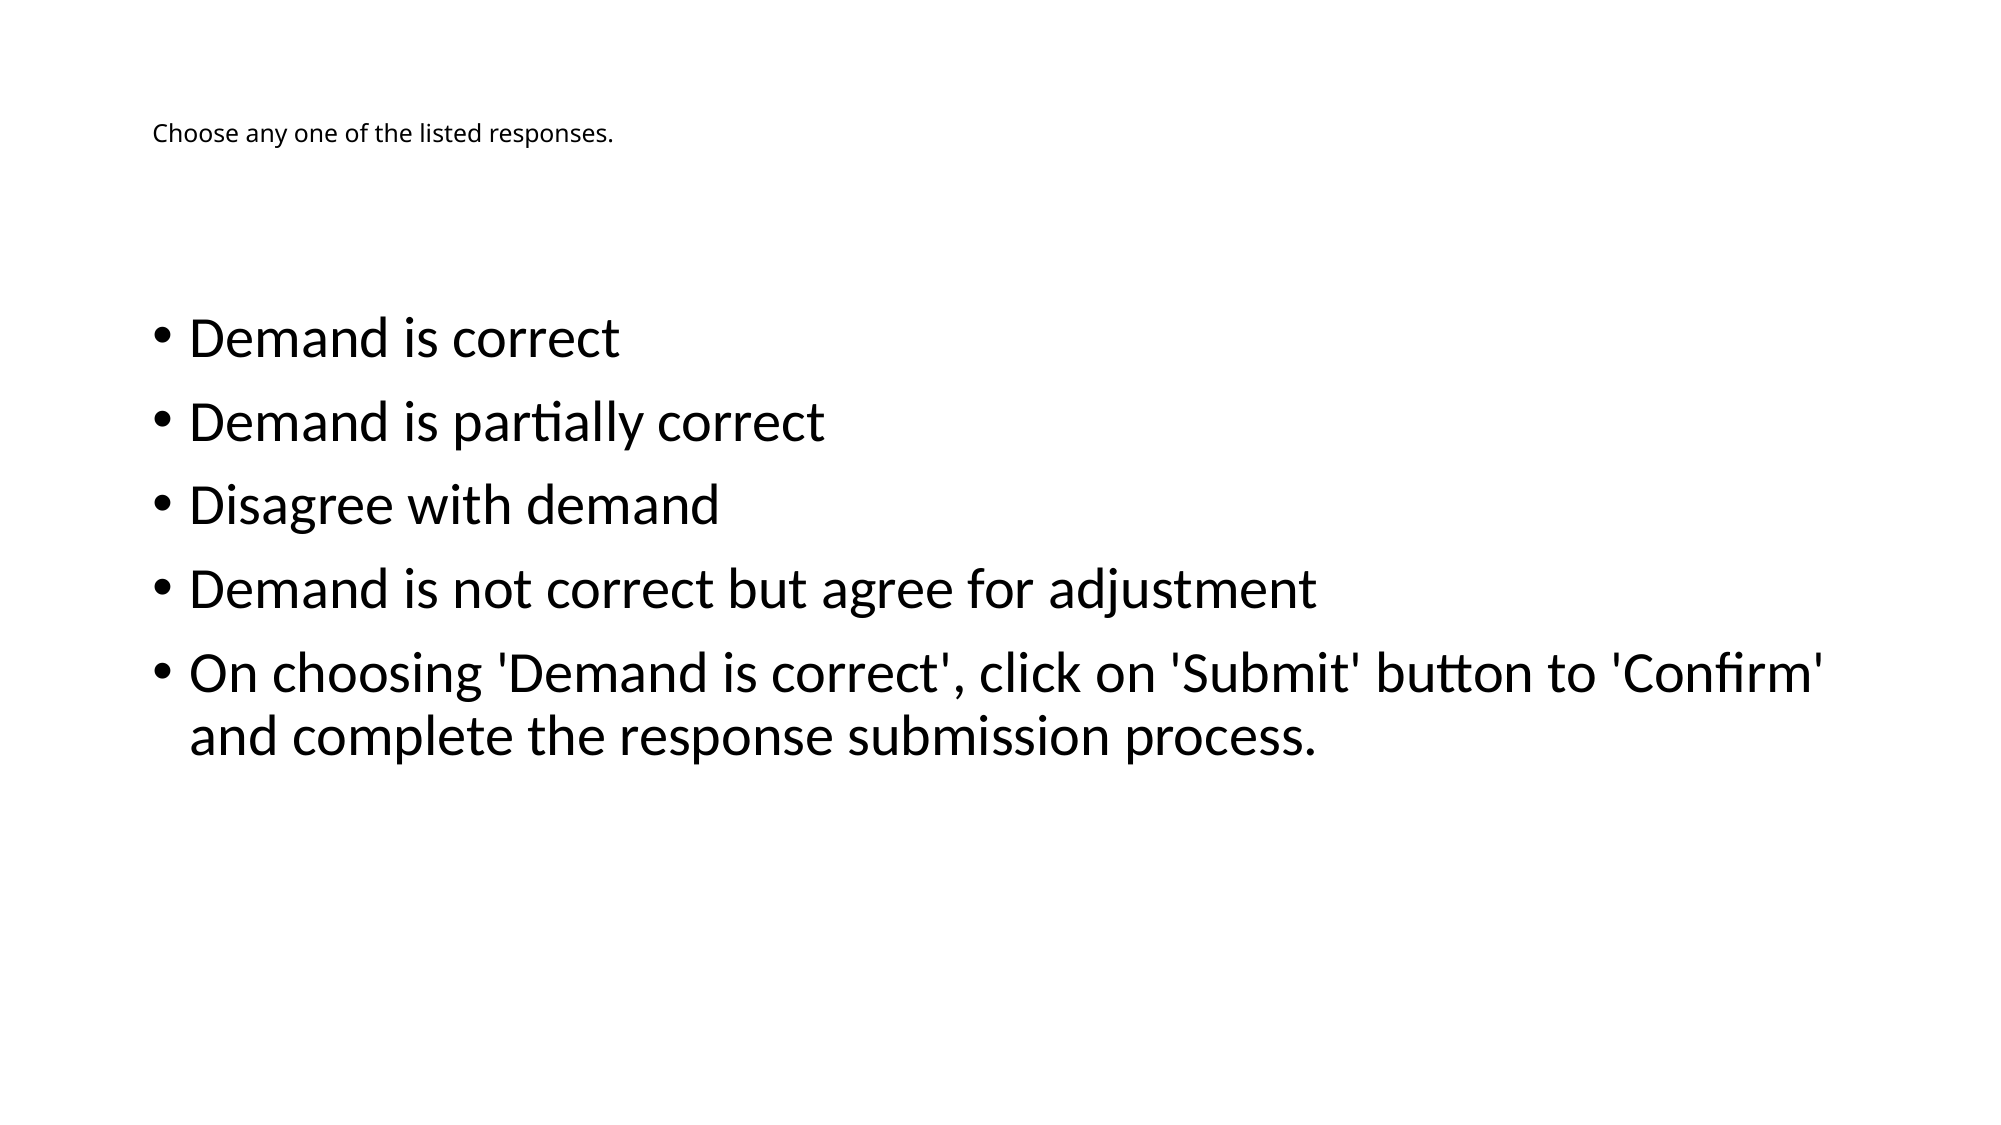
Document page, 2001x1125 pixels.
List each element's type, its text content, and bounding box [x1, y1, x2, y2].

list Demand is correct Demand is partially correct Disagree with demand Demand is not correct but agree for adjustment On choosing 'Demand is correct', click on 'Submit' button to 'Confirm' and complete the response submission process. [137, 299, 1863, 1014]
title Choose any one of the listed responses. [137, 59, 1863, 212]
